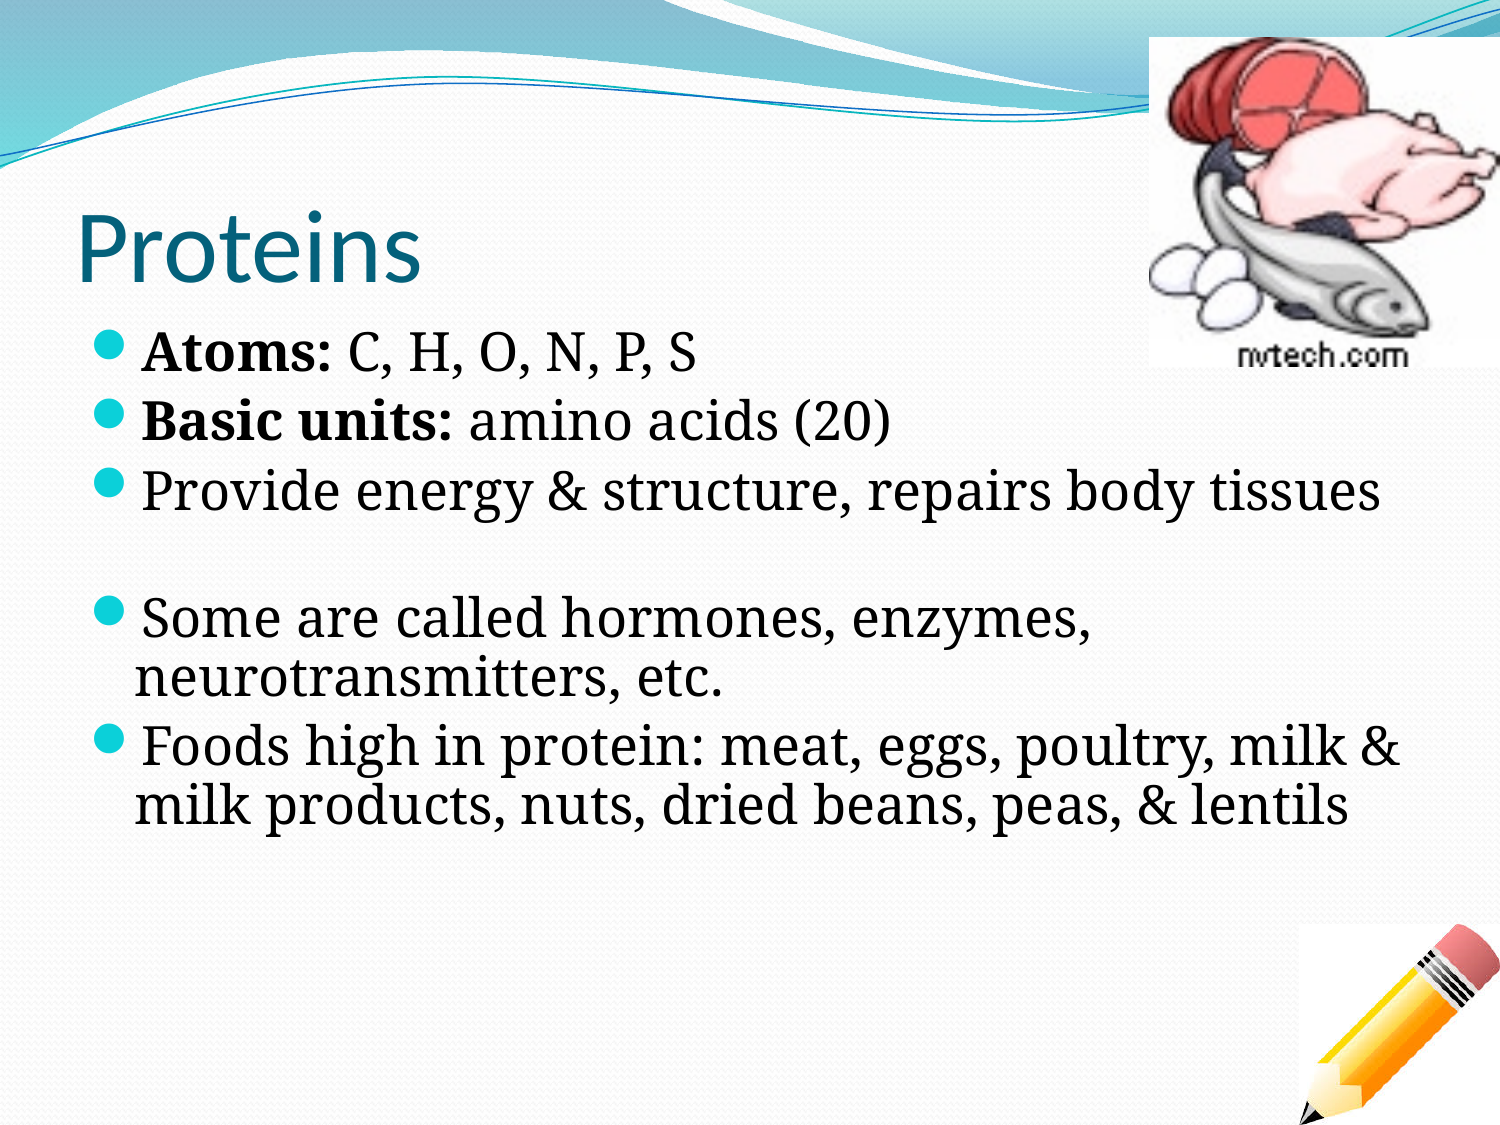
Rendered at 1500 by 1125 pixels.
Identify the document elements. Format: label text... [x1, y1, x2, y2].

picture [1298, 923, 1500, 1125]
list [1149, 37, 1500, 367]
title Proteins [75, 115, 1142, 303]
list Atoms: C, H, O, N, P, S Basic units: amino acids (20) Provide energy & structure, repairs body tissues Some are called hormones, enzymes, neurotransmitters, etc. Foods high in protein: meat, eggs, poultry, milk & milk products, nuts, dried beans, peas, & lentils [75, 317, 1425, 1038]
